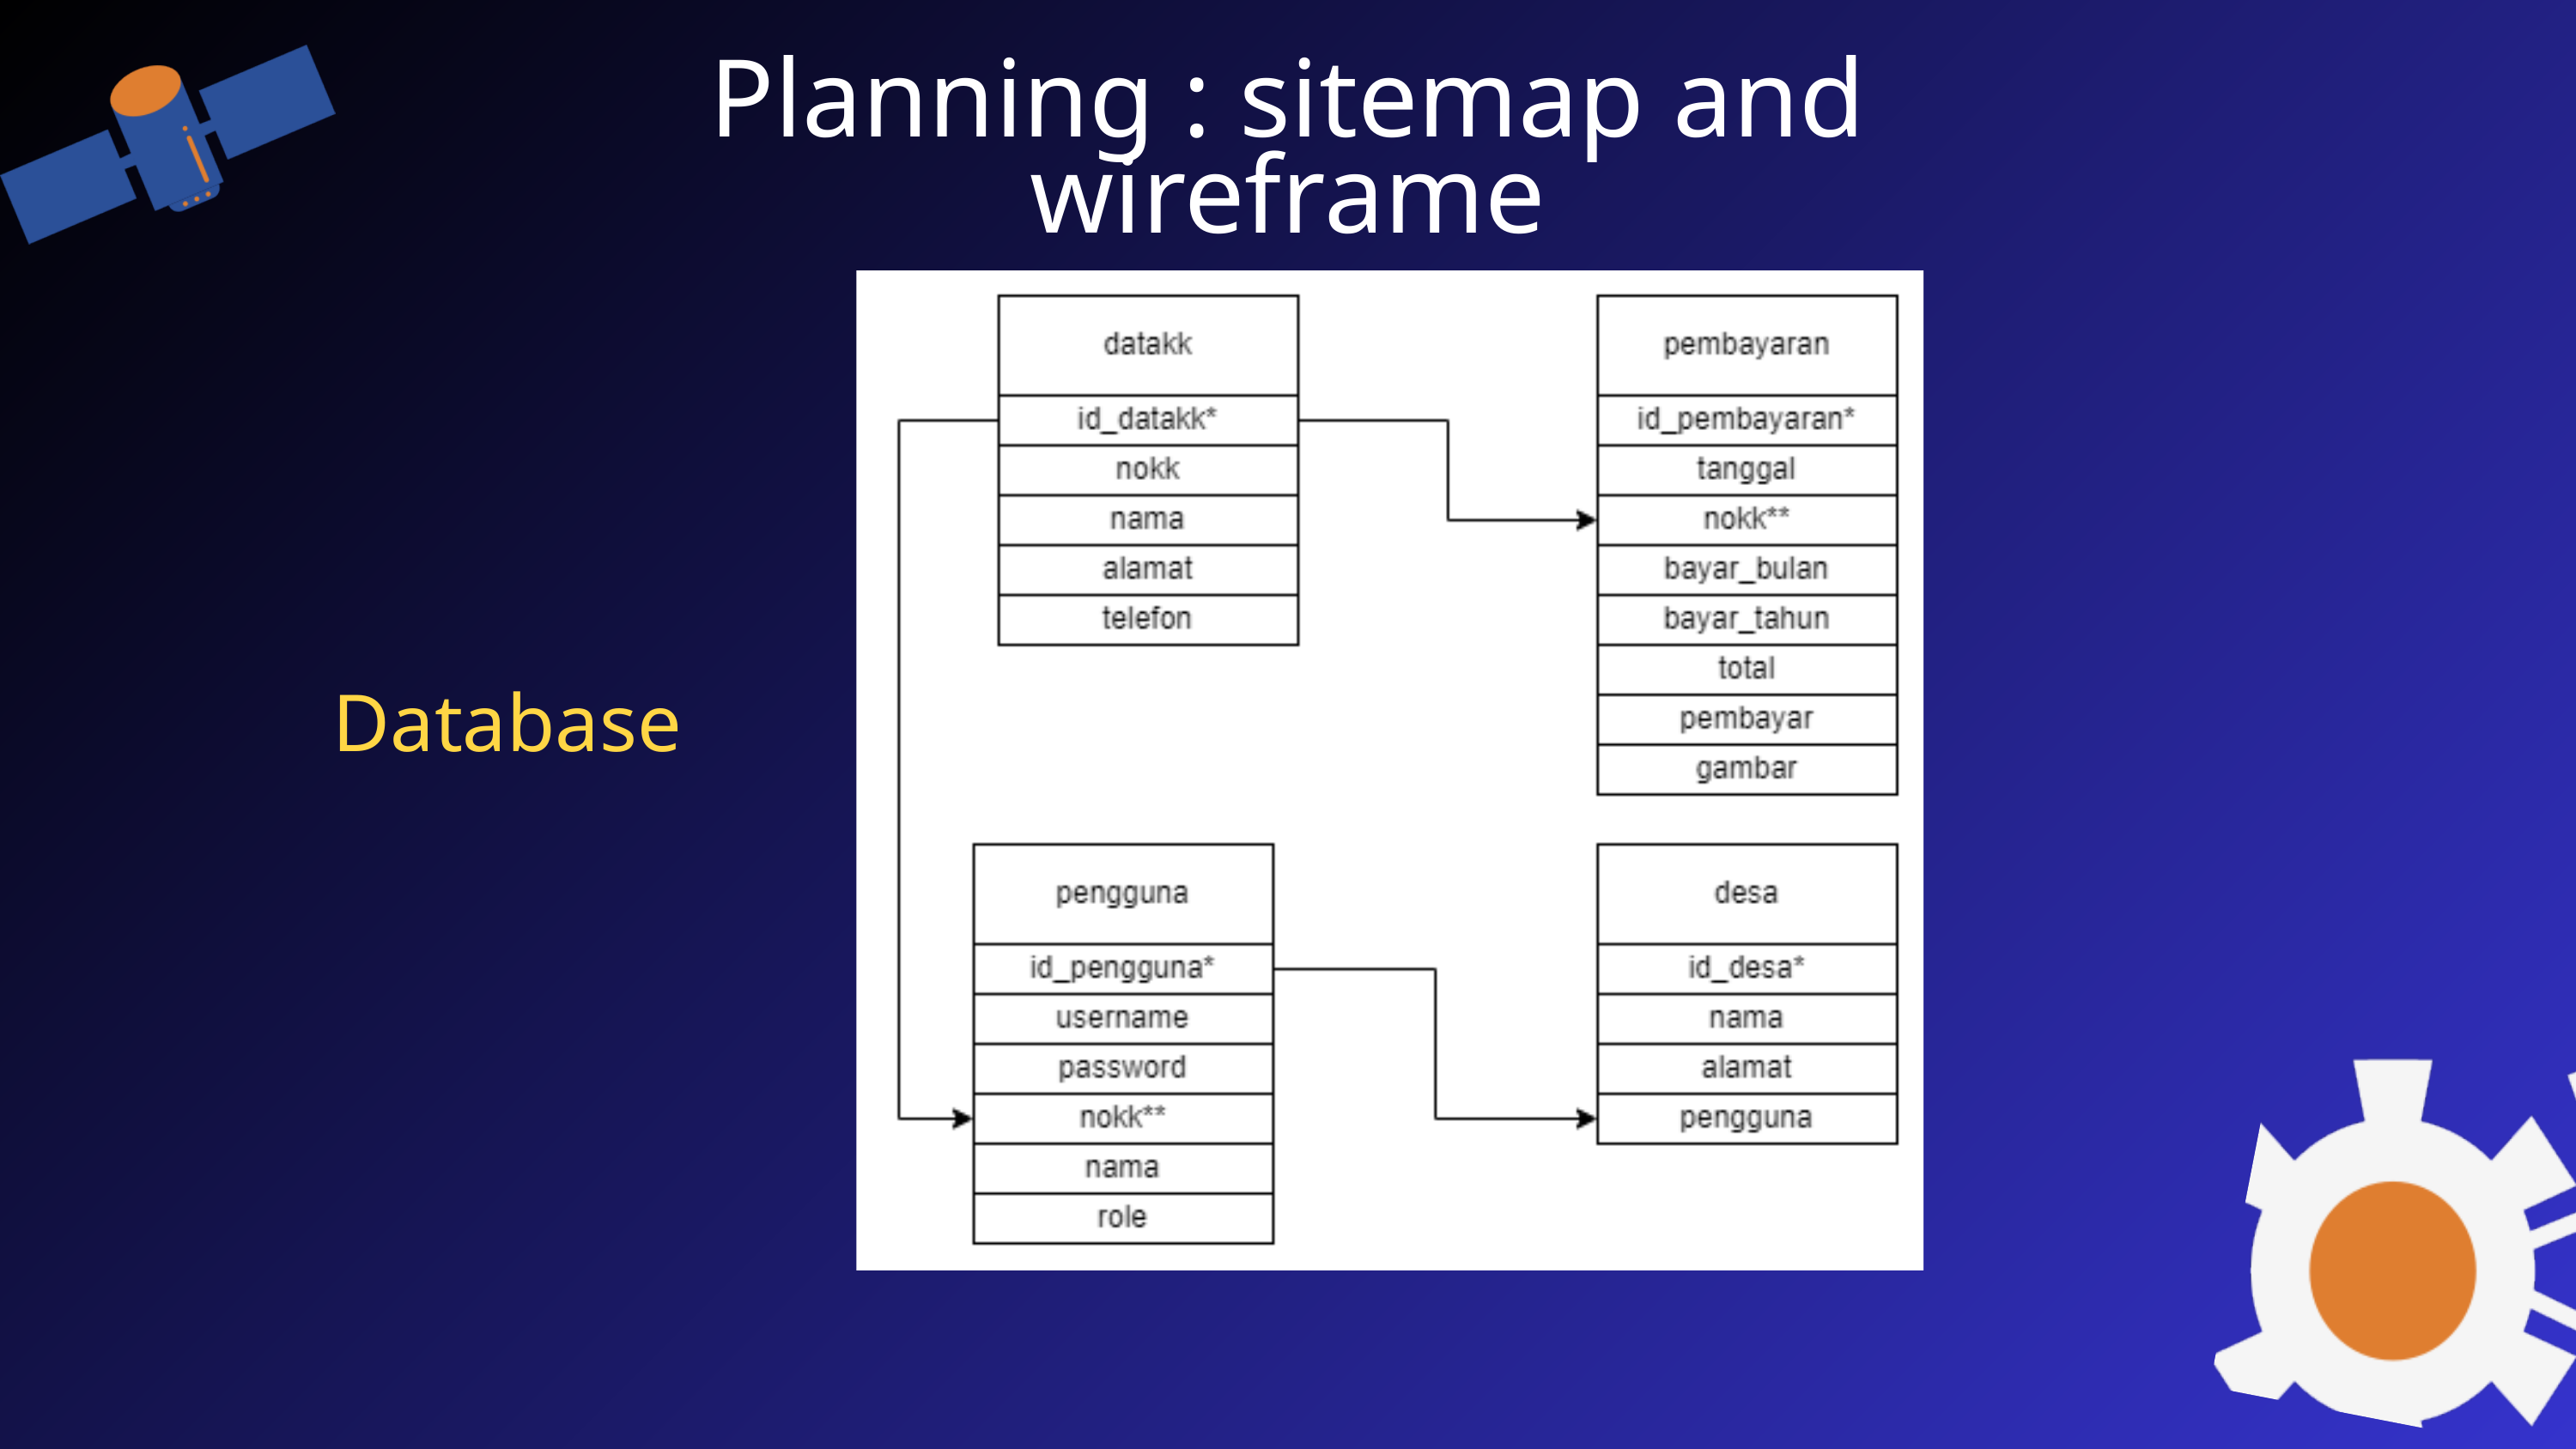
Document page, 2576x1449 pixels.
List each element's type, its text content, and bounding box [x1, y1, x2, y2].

text_box Planning : sitemap and wireframe [652, 61, 1924, 255]
text_box Database [276, 696, 738, 767]
text_box [0, 45, 336, 245]
text_box [2209, 985, 2576, 1449]
text_box [856, 270, 1924, 1270]
